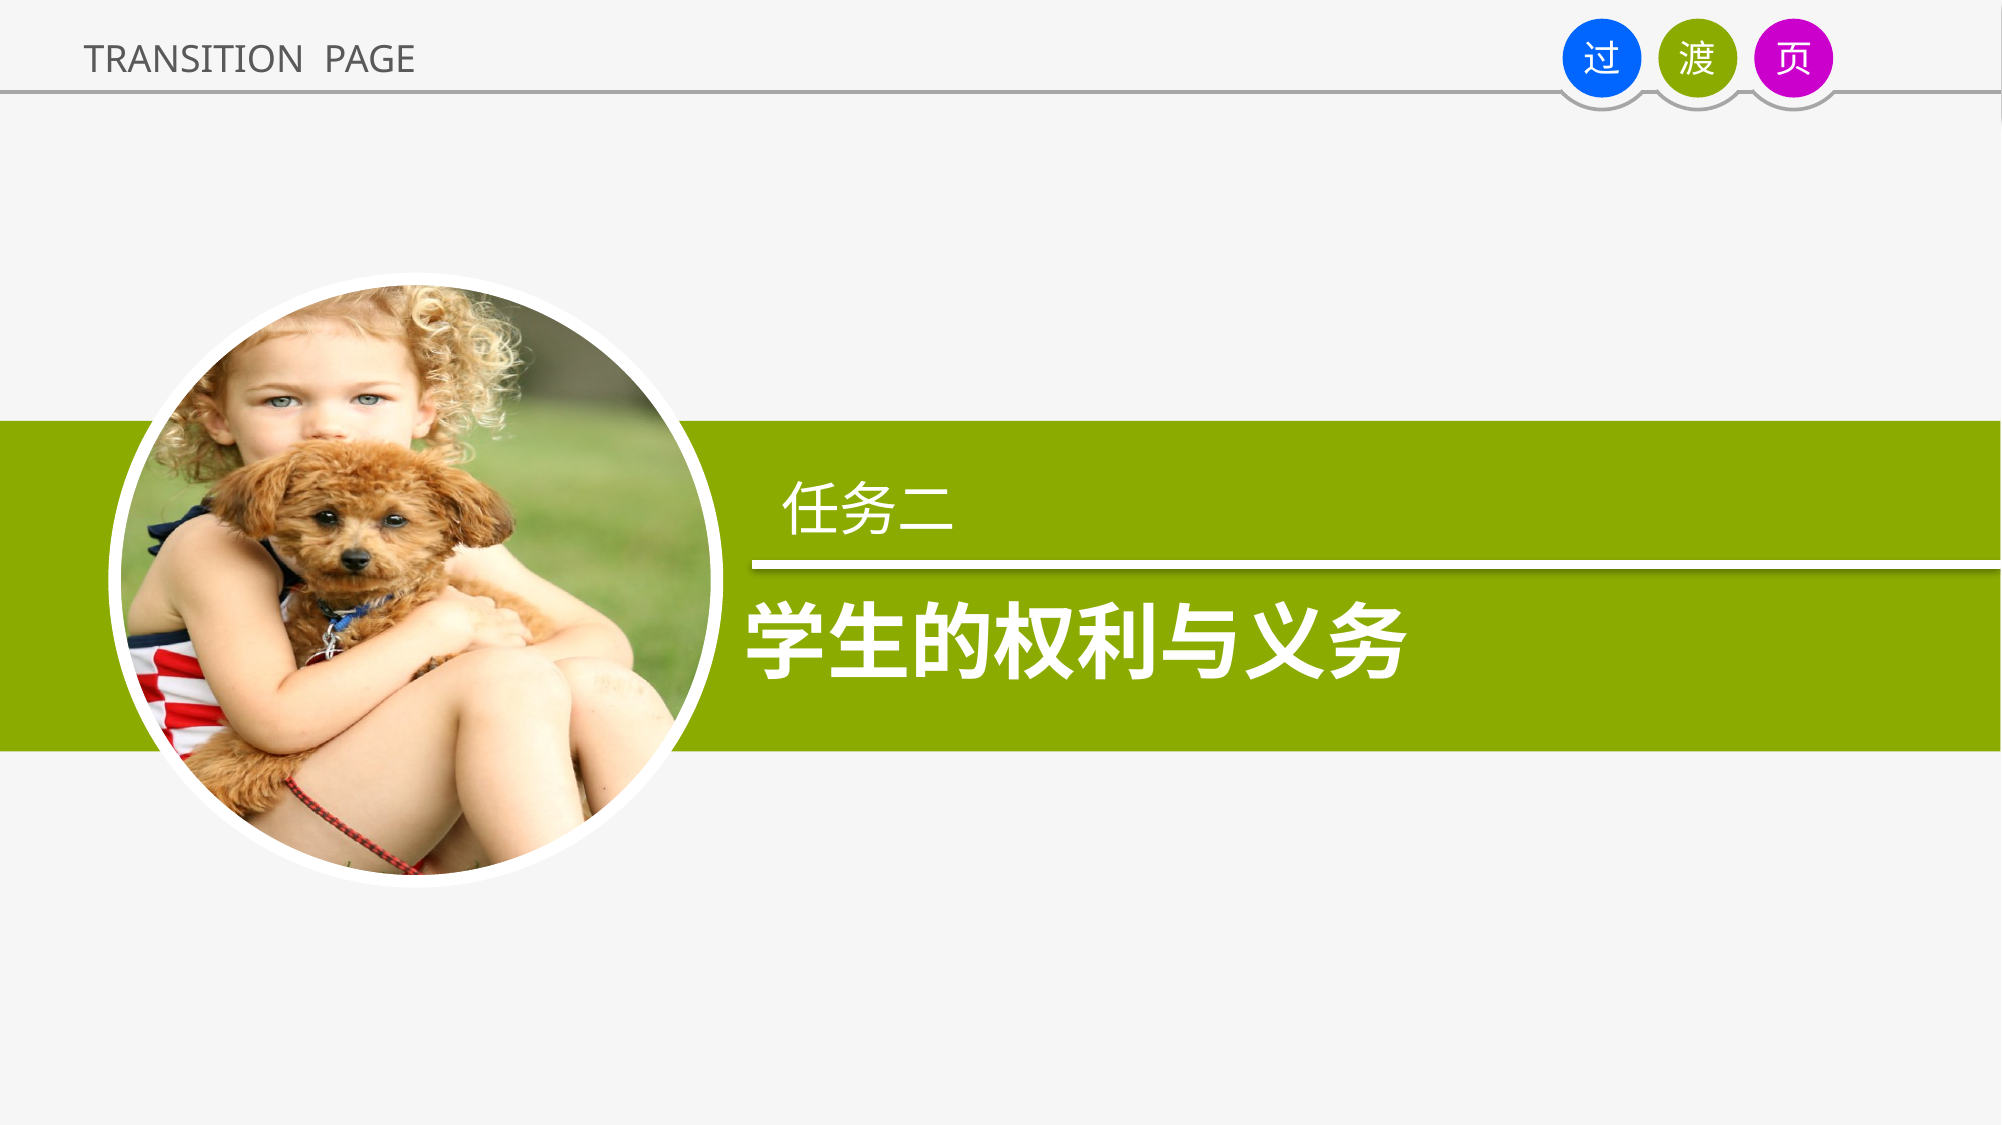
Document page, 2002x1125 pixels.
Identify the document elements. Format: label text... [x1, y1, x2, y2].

text_box [752, 560, 2001, 569]
text_box [666, 419, 2001, 754]
text_box 任务二 [766, 464, 971, 550]
text_box [112, 276, 720, 884]
text_box 学生的权利与义务 [728, 574, 1958, 705]
text_box [0, 419, 166, 754]
